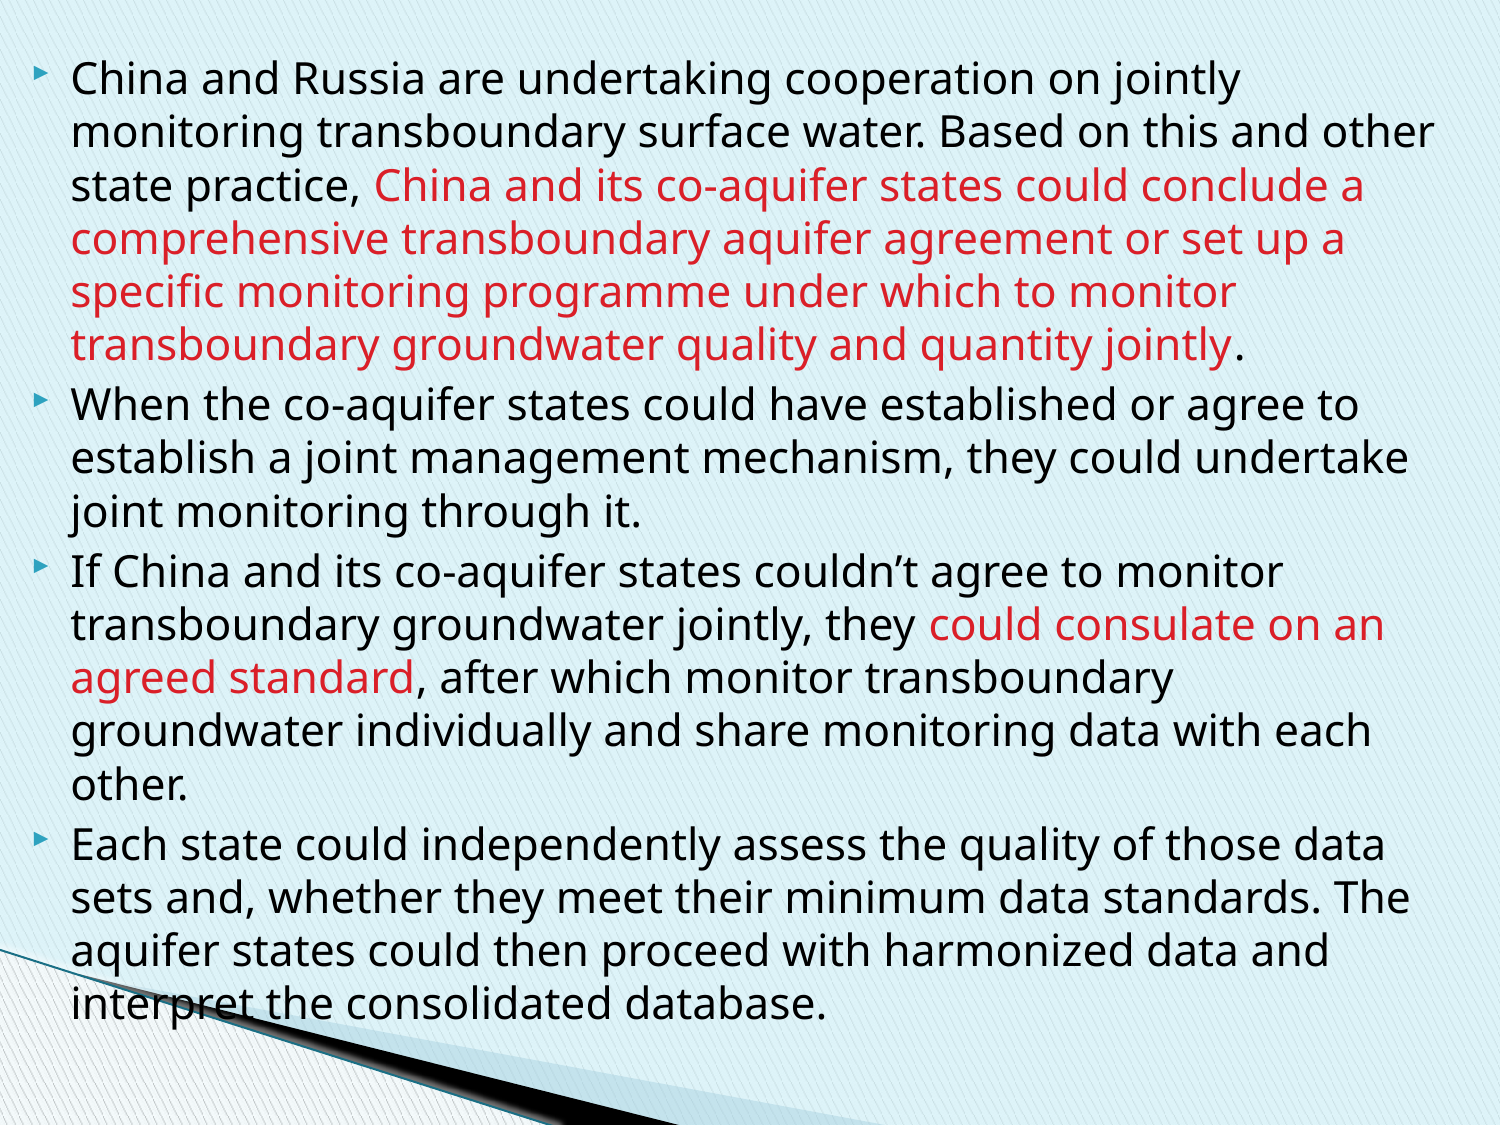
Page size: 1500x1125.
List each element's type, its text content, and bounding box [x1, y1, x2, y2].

list China and Russia are undertaking cooperation on jointly monitoring transboundary surface water. Based on this and other state practice, China and its co-aquifer states could conclude a comprehensive transboundary aquifer agreement or set up a specific monitoring programme under which to monitor transboundary groundwater quality and quantity jointly. When the co-aquifer states could have established or agree to establish a joint management mechanism, they could undertake joint monitoring through it. If China and its co-aquifer states couldn’t agree to monitor transboundary groundwater jointly, they could consulate on an agreed standard, after which monitor transboundary groundwater individually and share monitoring data with each other. Each state could independently assess the quality of those data sets and, whether they meet their minimum data standards. The aquifer states could then proceed with harmonized data and interpret the consolidated database. [0, 42, 1459, 1047]
